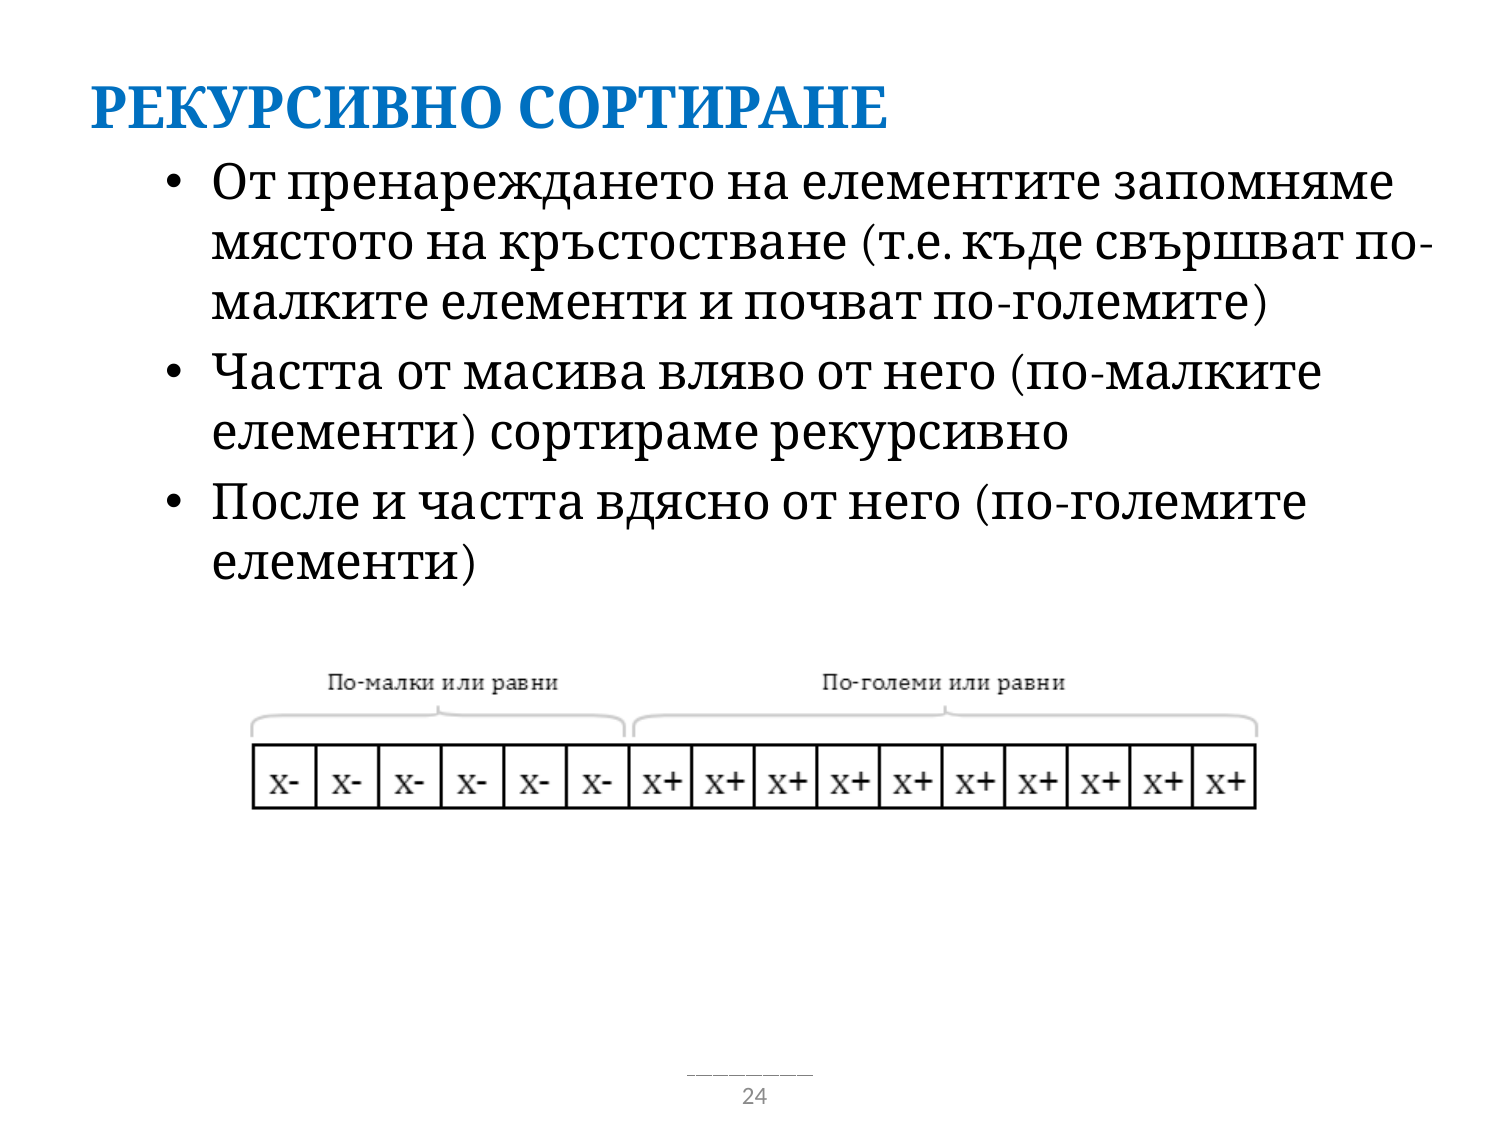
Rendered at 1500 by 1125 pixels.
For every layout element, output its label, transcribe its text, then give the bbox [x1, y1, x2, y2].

slide_number 24 [579, 1065, 930, 1125]
list Рекурсивно сортиране От пренареждането на елементите запомняме мястото на кръстостване (т.е. къде свършват по-малките елементи и почват по-големите) Частта от масива вляво от него (по-малките елементи) сортираме рекурсивно После и частта вдясно от него (по-големите елементи) [75, 62, 1450, 1063]
picture [249, 649, 1260, 813]
